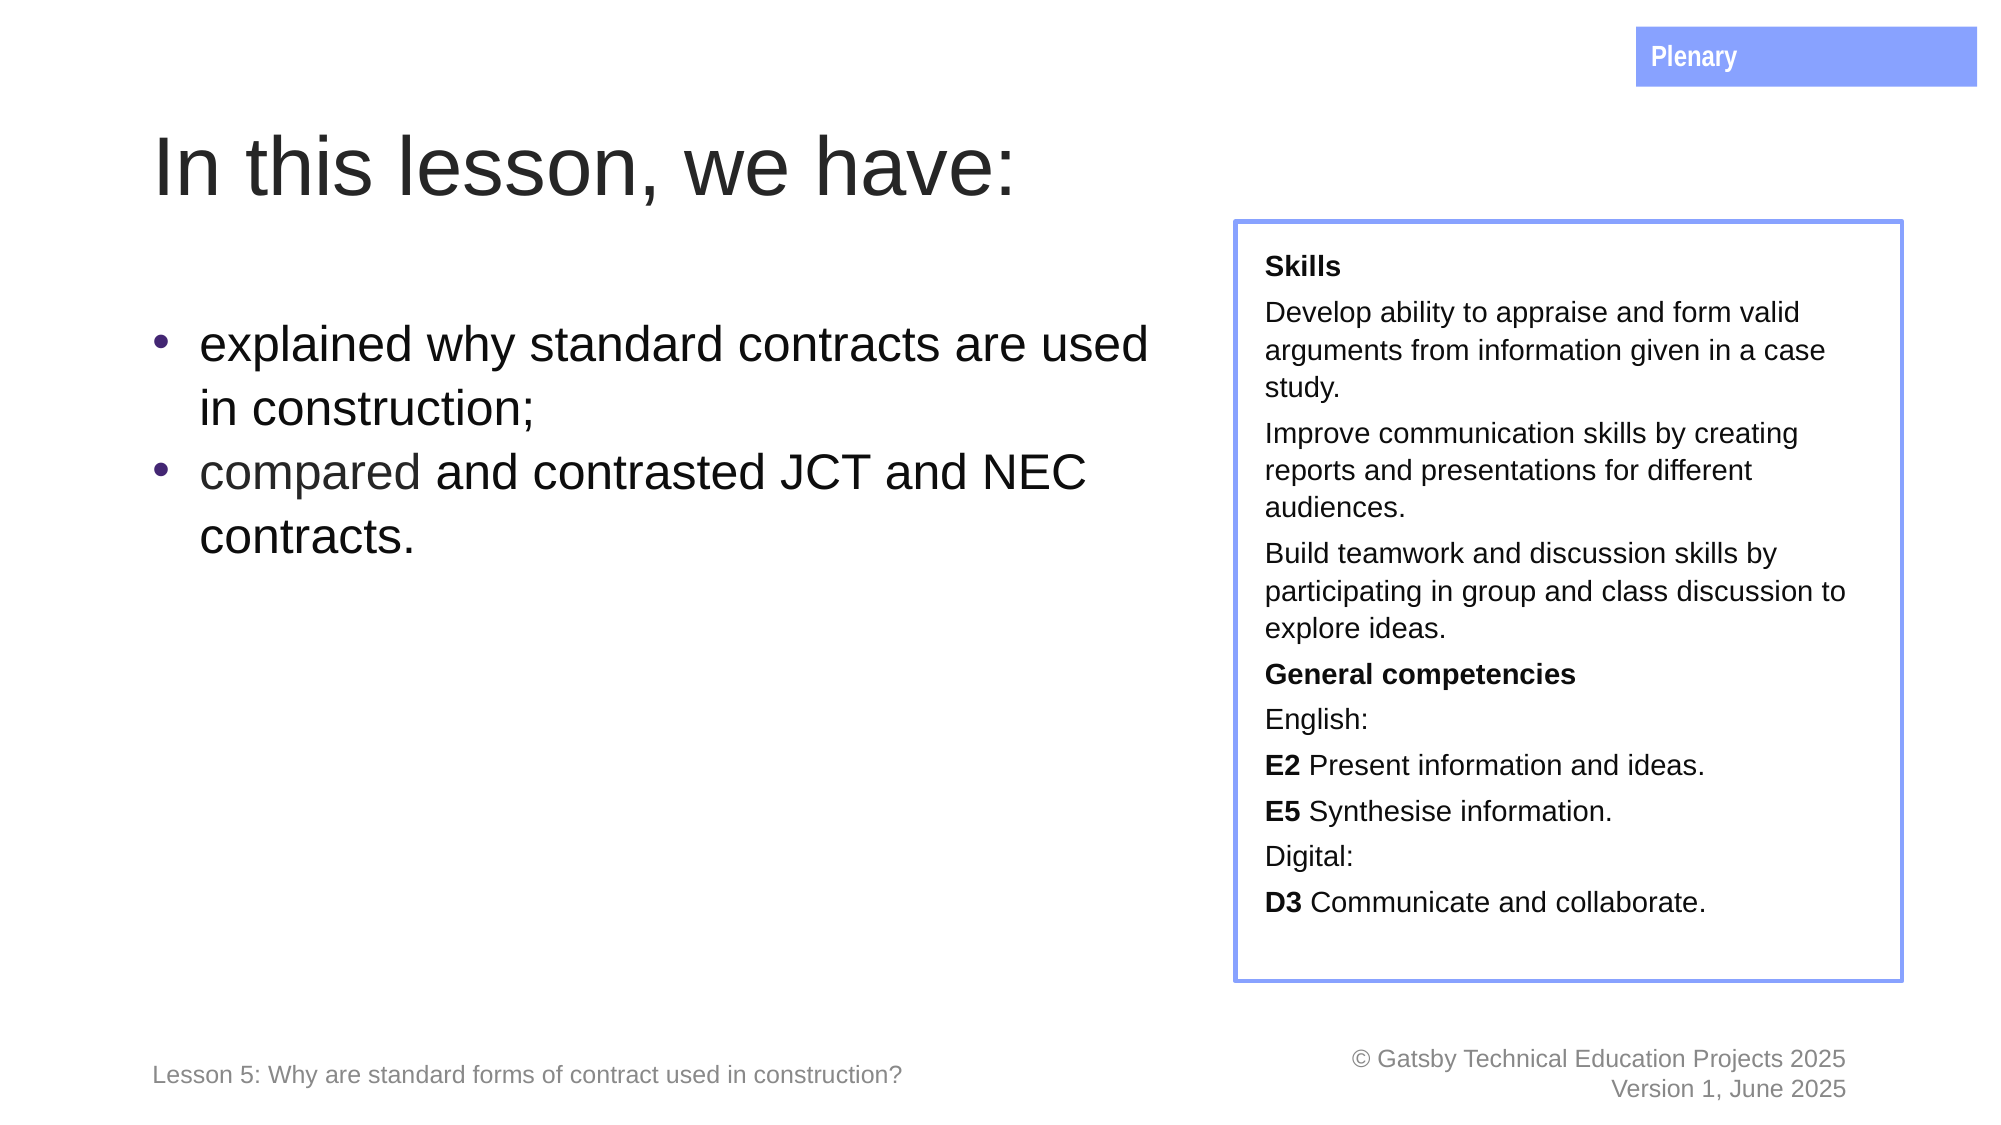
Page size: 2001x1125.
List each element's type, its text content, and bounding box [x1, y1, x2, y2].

title In this lesson, we have: [137, 59, 1863, 278]
list Skills Develop ability to appraise and form valid arguments from information given in a case study. Improve communication skills by creating reports and presentations for different audiences. Build teamwork and discussion skills by participating in group and class discussion to explore ideas. General competencies English: E2 Present information and ideas. E5 Synthesise information. Digital: D3 Communicate and collaborate. [1233, 219, 1904, 983]
list explained why standard contracts are used in construction; compared and contrasted JCT and NEC contracts. [137, 299, 1188, 1014]
list Lesson 5: Why are standard forms of contract used in construction? [137, 1042, 948, 1103]
list Plenary [1636, 26, 1978, 87]
